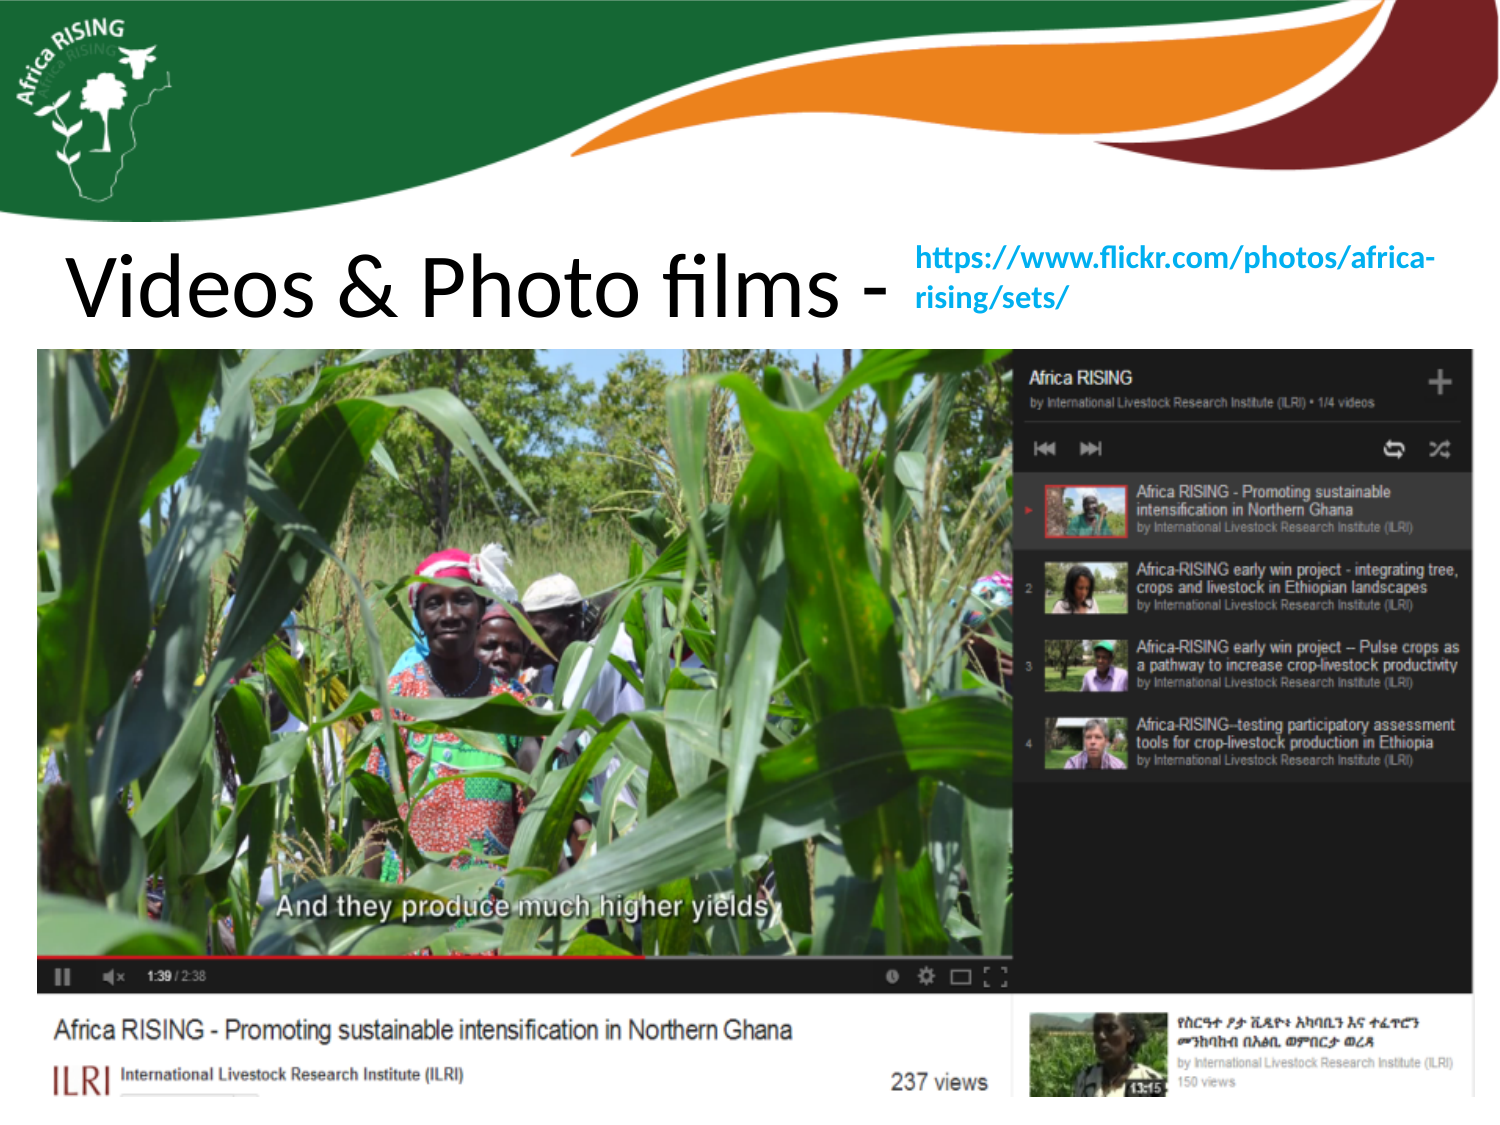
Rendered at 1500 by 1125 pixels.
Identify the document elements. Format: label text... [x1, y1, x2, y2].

title Videos & Photo films - [50, 187, 1400, 348]
text_box https://www.flickr.com/photos/africa-rising/sets/ [900, 228, 1475, 323]
picture [37, 349, 1476, 1098]
picture [0, 0, 1499, 222]
